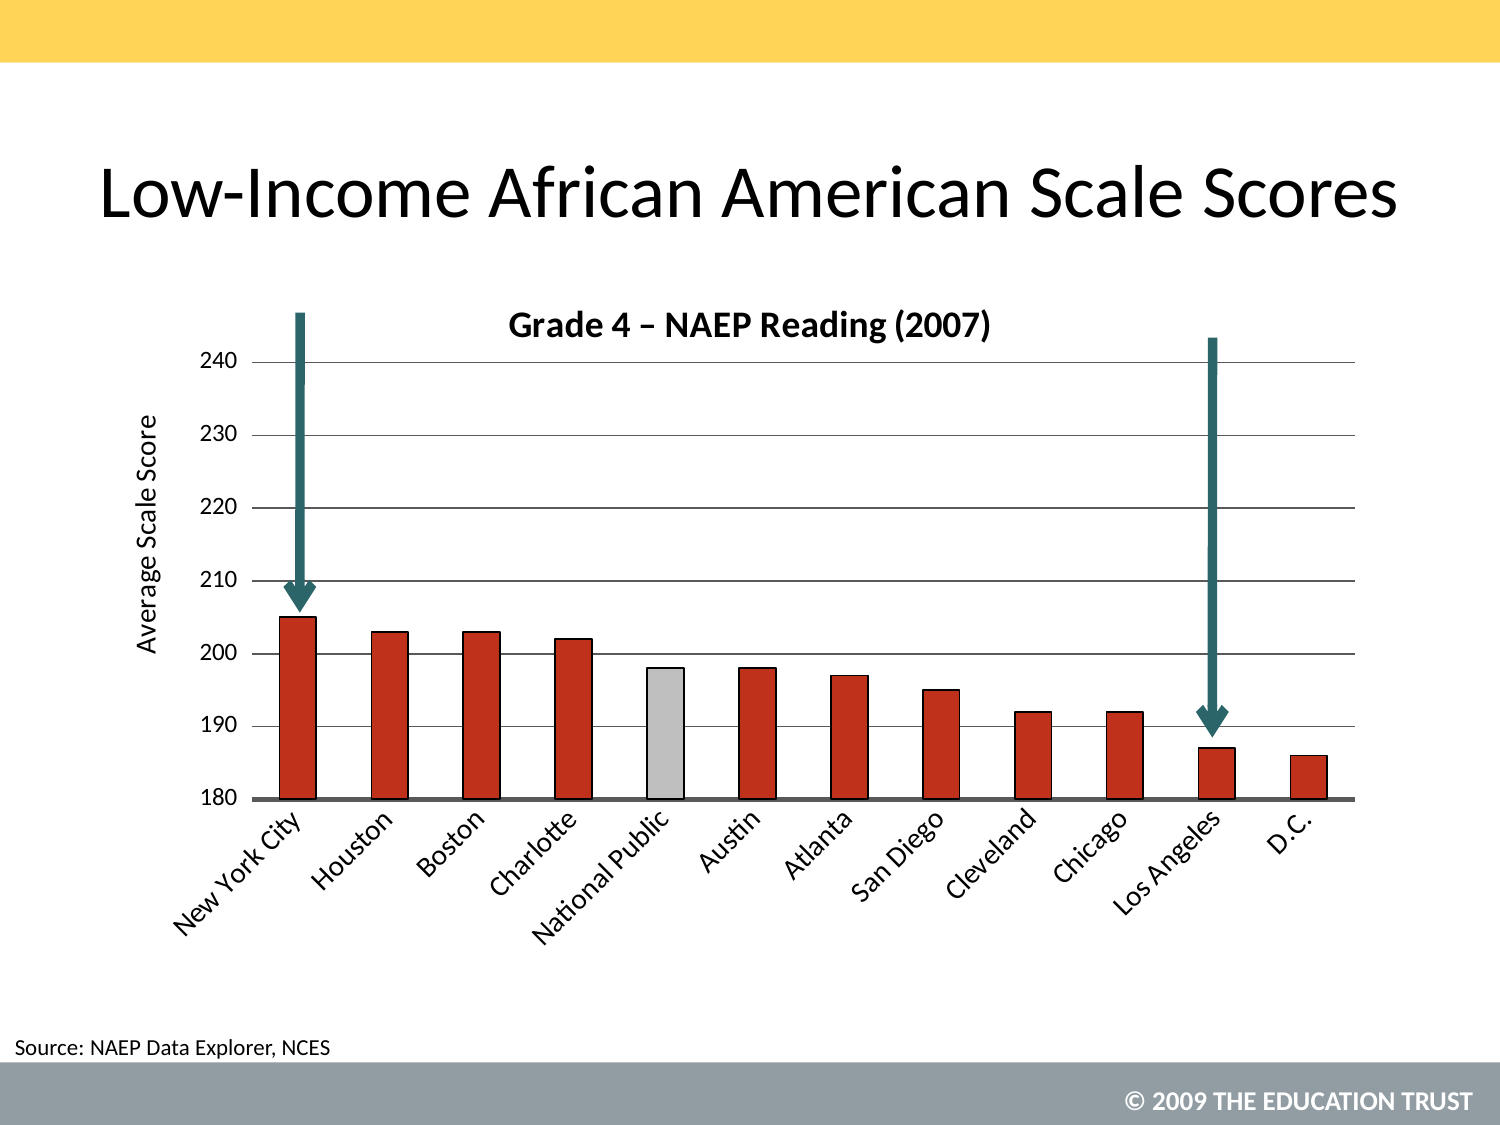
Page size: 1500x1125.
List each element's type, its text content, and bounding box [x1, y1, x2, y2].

title Low-Income African American Scale Scores [74, 99, 1426, 276]
chart [124, 274, 1376, 1006]
list NAEP Data Explorer, NCES [74, 1024, 888, 1063]
